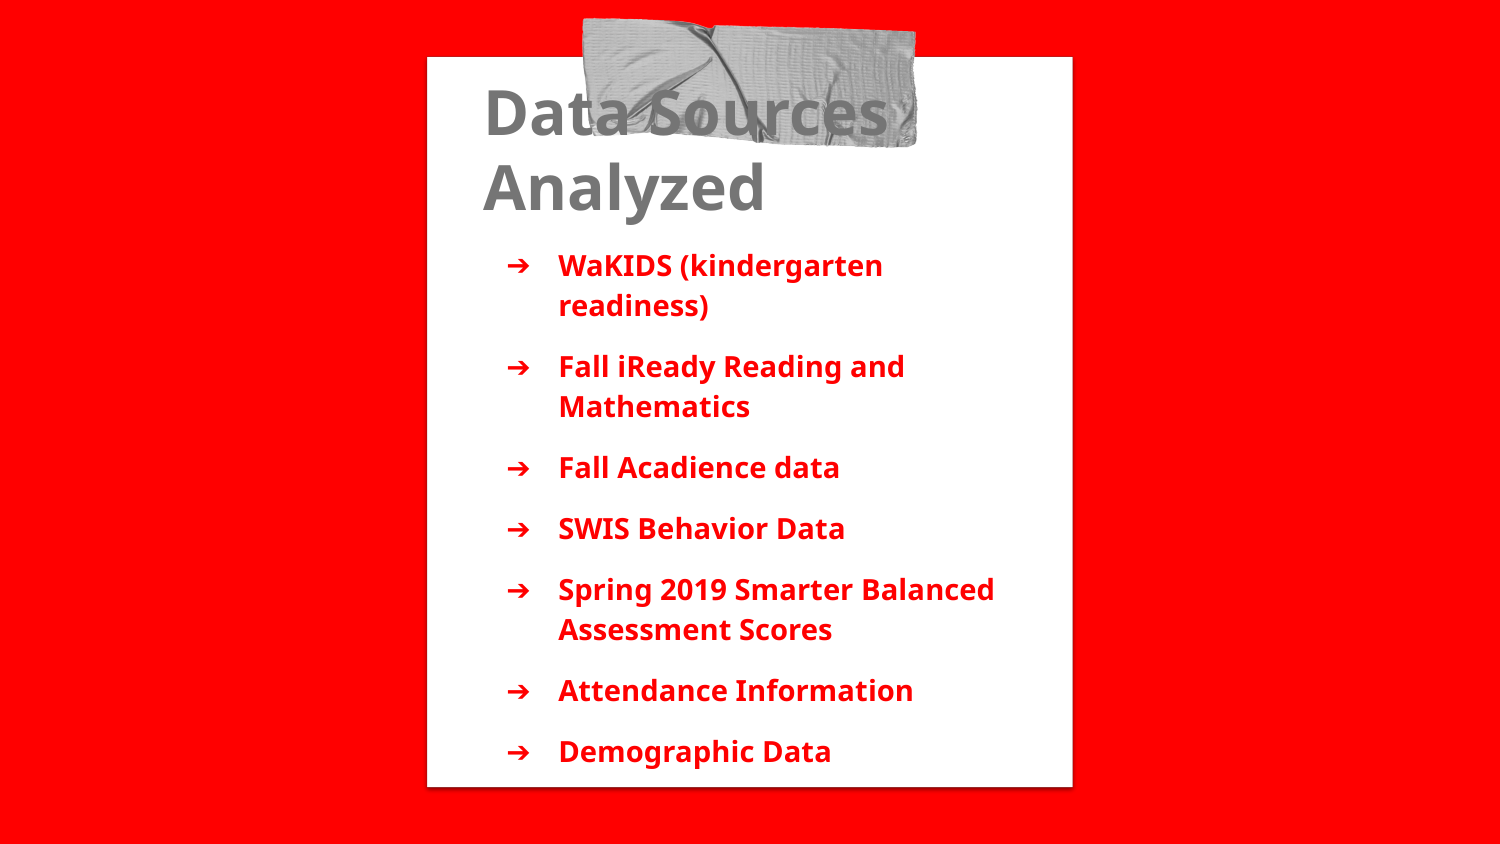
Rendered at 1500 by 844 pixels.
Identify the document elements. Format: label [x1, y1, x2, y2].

picture [400, 16, 1100, 818]
